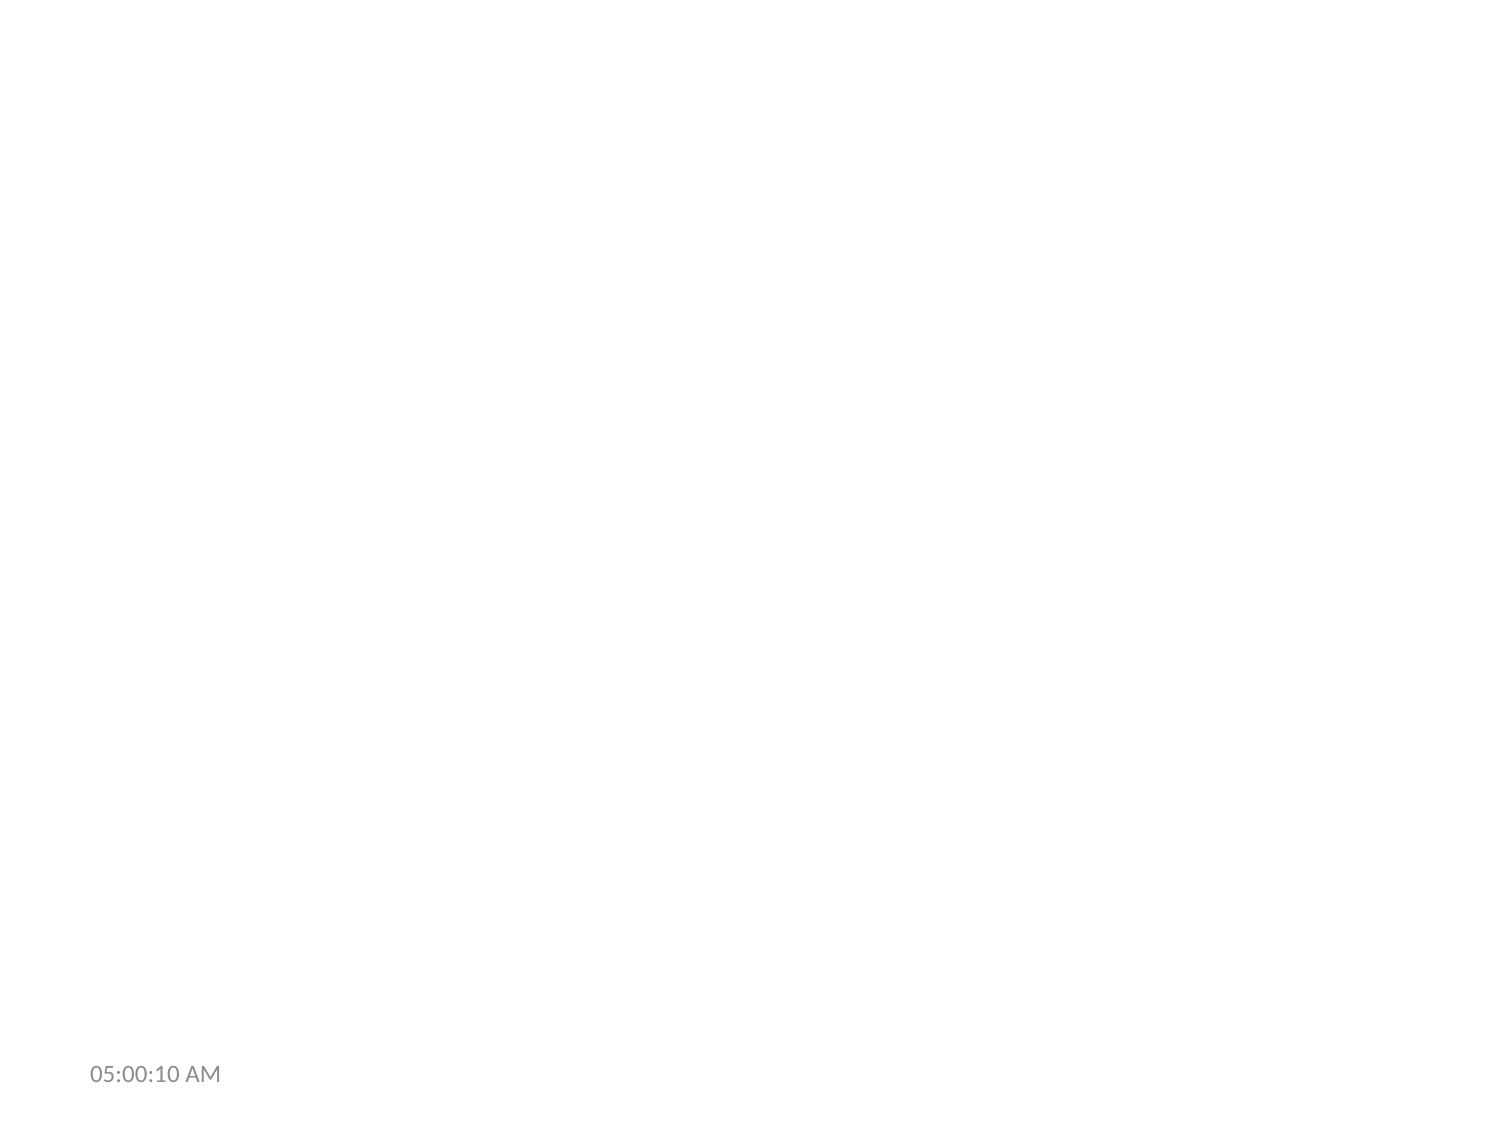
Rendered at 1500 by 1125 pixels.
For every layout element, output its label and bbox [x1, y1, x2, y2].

slide_number [75, 1042, 425, 1103]
